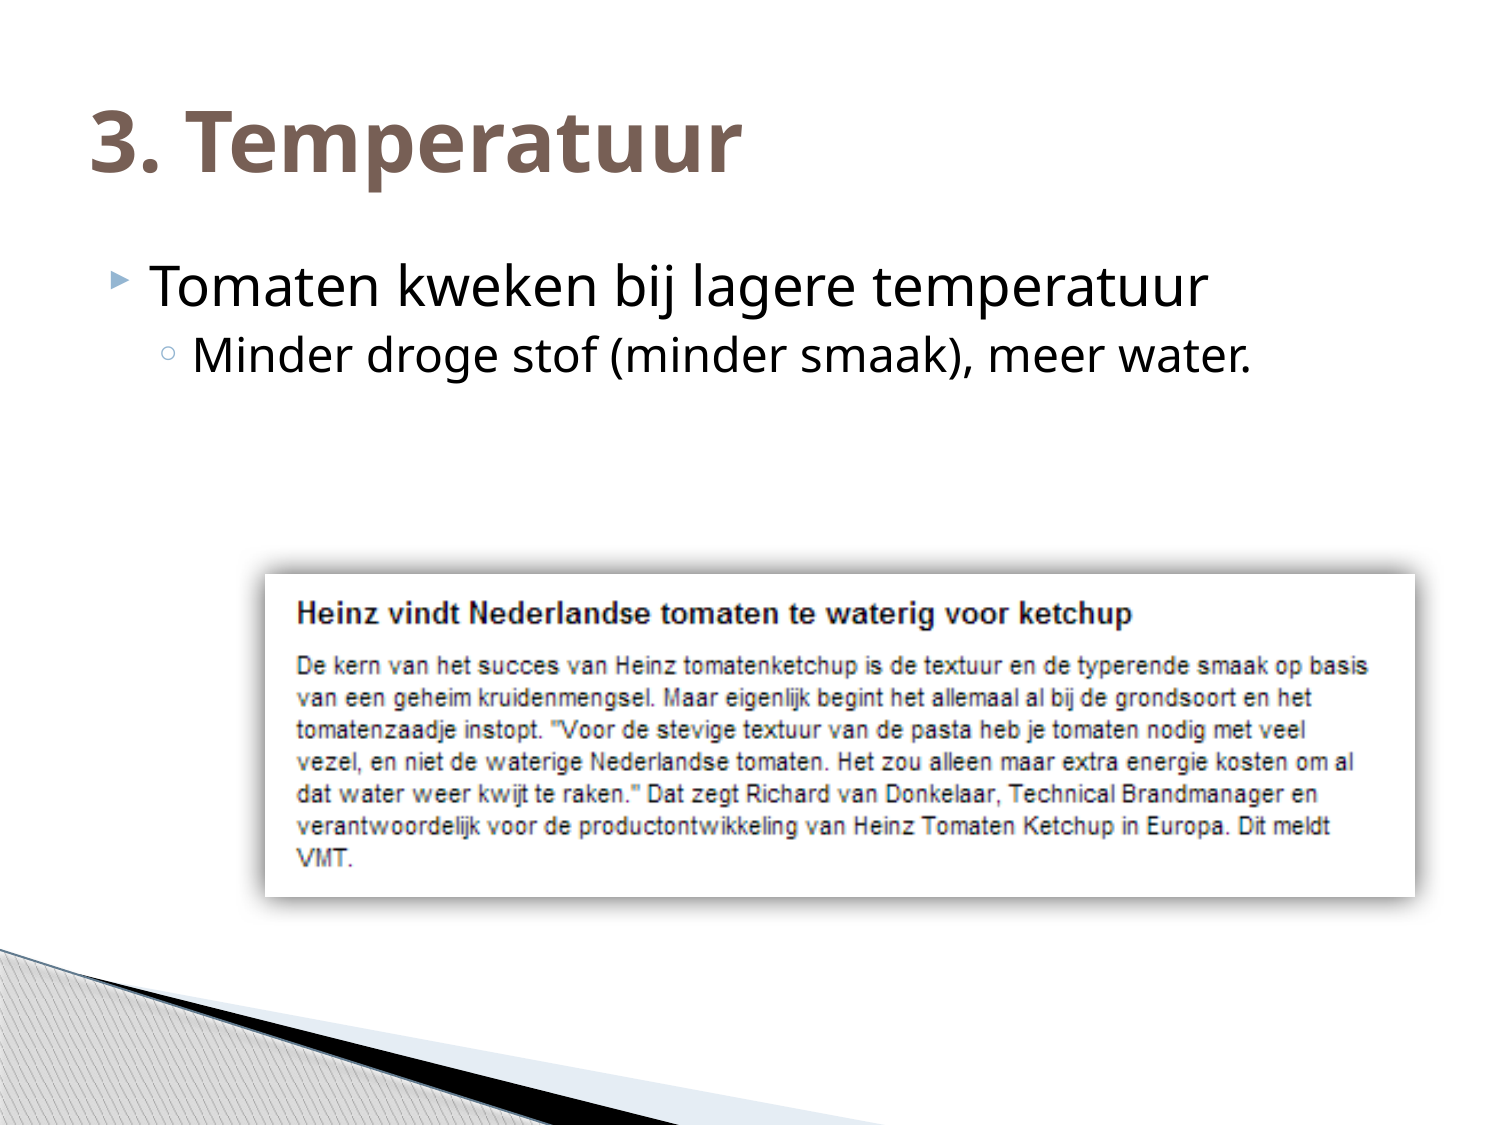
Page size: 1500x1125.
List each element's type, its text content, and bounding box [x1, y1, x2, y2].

list Tomaten kweken bij lagere temperatuur Minder droge stof (minder smaak), meer water. [75, 243, 1425, 986]
picture [265, 573, 1416, 898]
title 3. Temperatuur [75, 45, 1425, 233]
